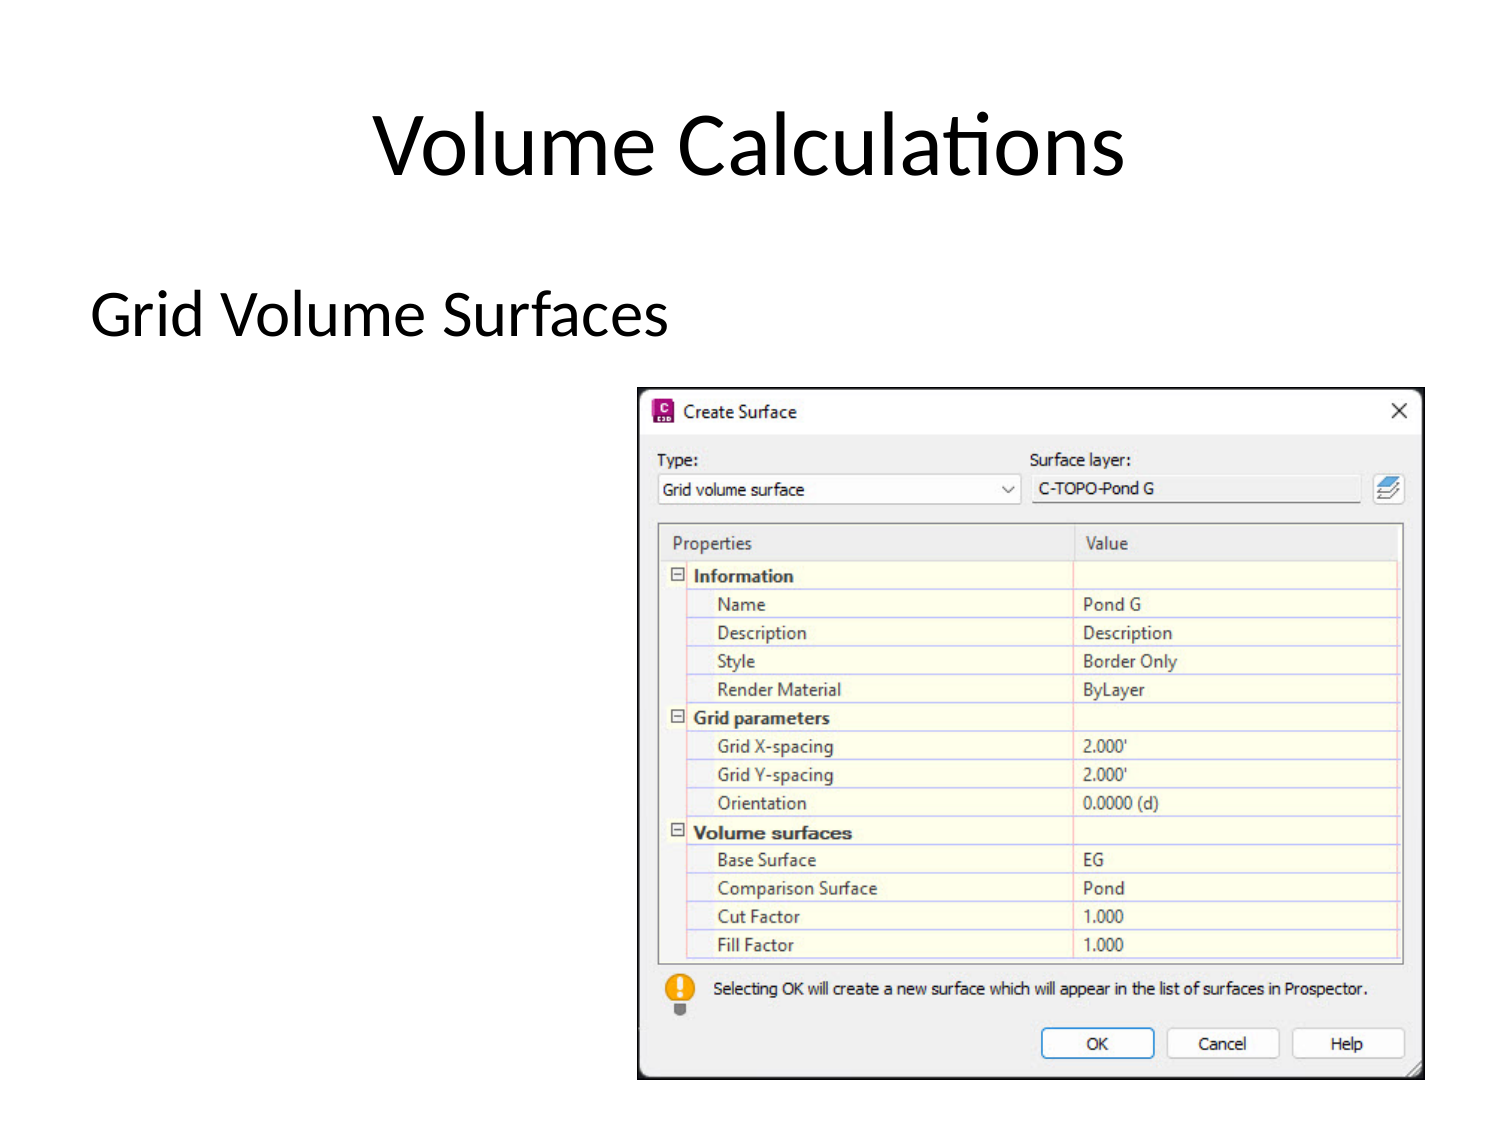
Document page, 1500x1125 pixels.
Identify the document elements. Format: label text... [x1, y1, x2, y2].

picture [637, 387, 1426, 1081]
title Volume Calculations [75, 45, 1425, 233]
list Grid Volume Surfaces [75, 262, 1425, 1005]
